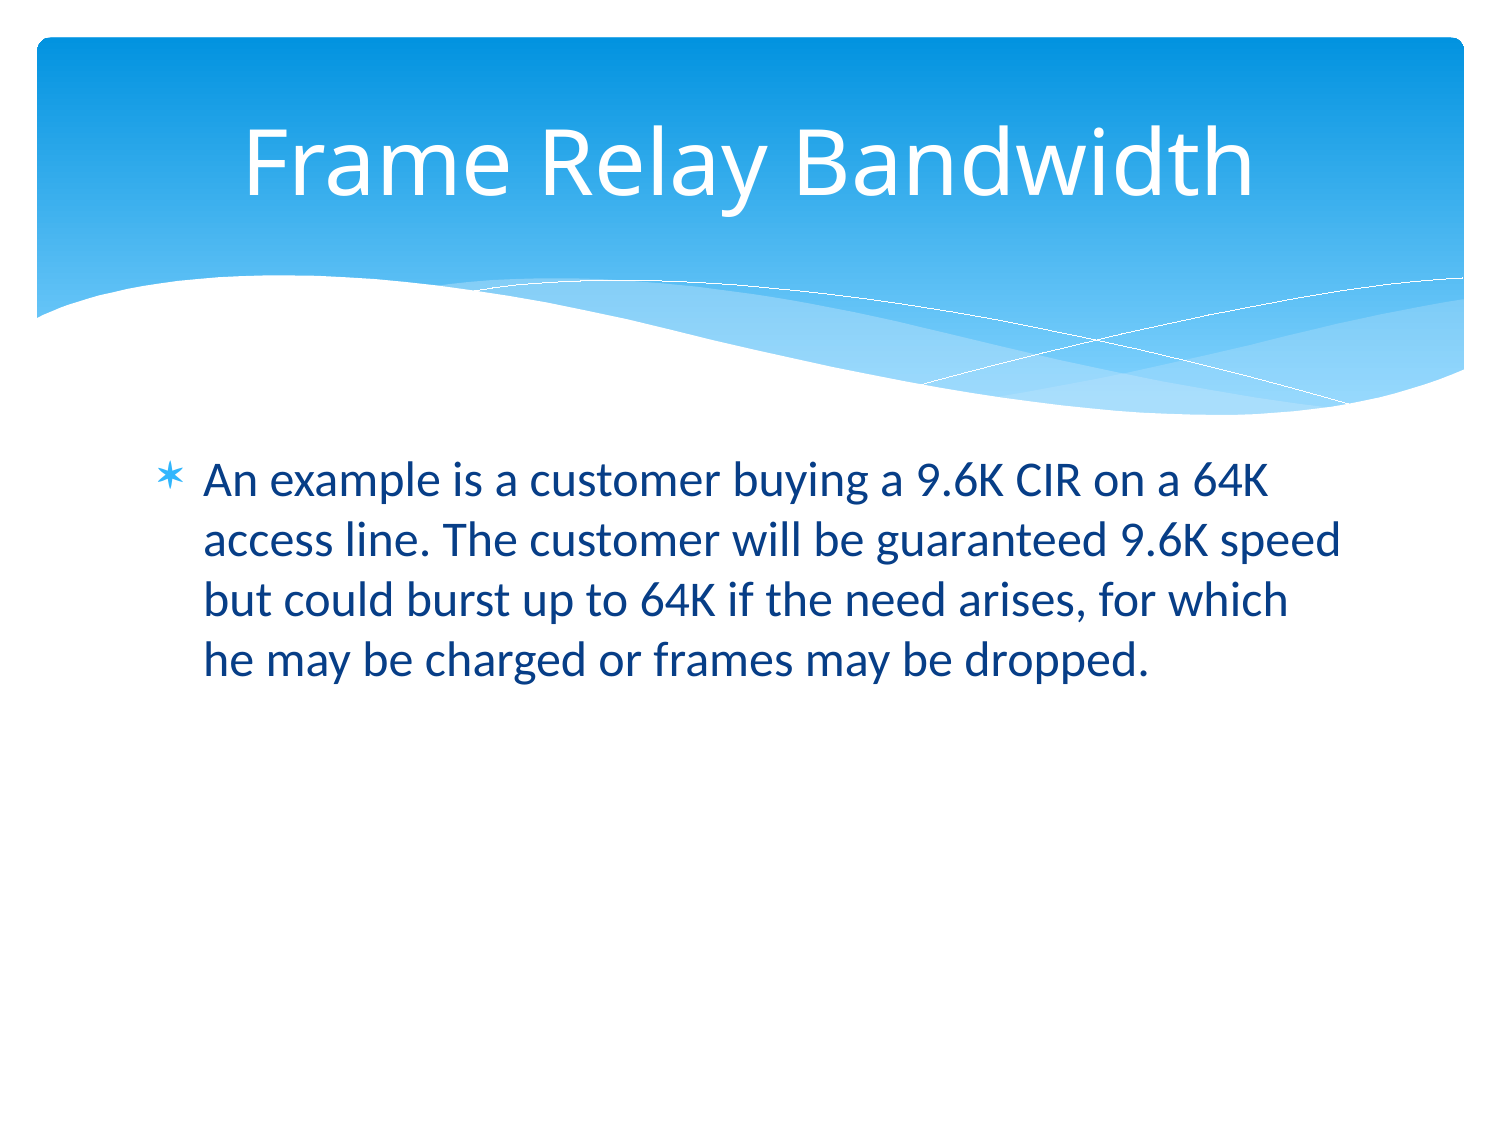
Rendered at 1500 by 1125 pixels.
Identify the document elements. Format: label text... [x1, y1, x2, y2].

title Frame Relay Bandwidth [75, 55, 1425, 261]
list An example is a customer buying a 9.6K CIR on a 64K access line. The customer will be guaranteed 9.6K speed but could burst up to 64K if the need arises, for which he may be charged or frames may be dropped. [143, 438, 1359, 1005]
